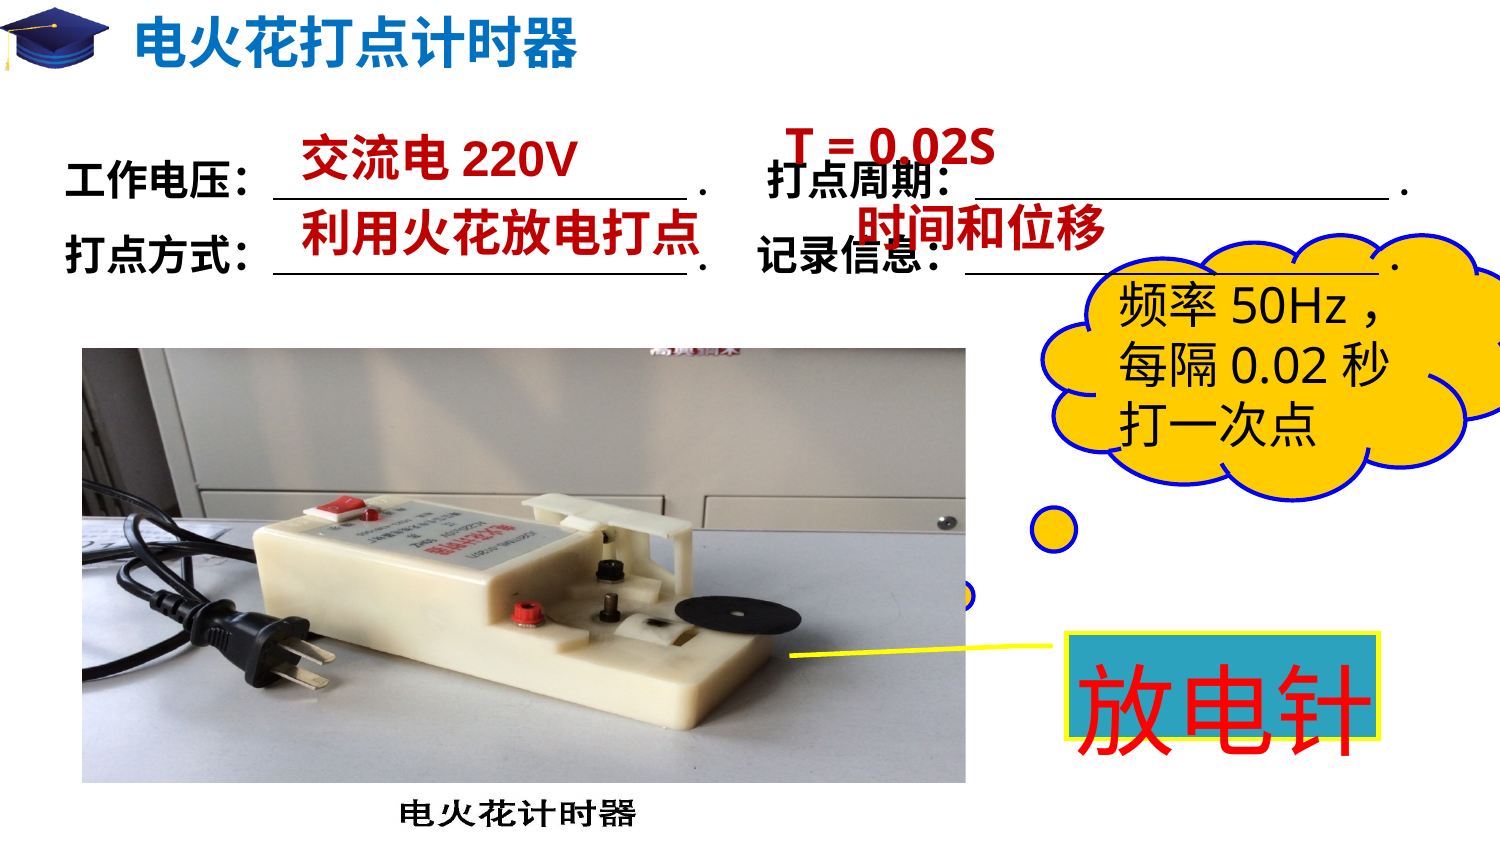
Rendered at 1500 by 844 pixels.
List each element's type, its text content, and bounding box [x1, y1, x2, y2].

text_box 交流电220V [299, 117, 804, 195]
picture [81, 339, 970, 839]
text_box 工作电压： . 打点周期： . 打点方式： . 记录信息： . [46, 120, 1430, 288]
text_box T = 0.02S [785, 105, 1160, 184]
title 电火花打点计时器 [117, 0, 1442, 82]
text_box 利用火花放电打点 [283, 192, 720, 271]
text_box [1042, 234, 1500, 500]
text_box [1066, 632, 1379, 740]
picture [0, 7, 109, 71]
text_box 时间和位移 [856, 187, 1107, 266]
